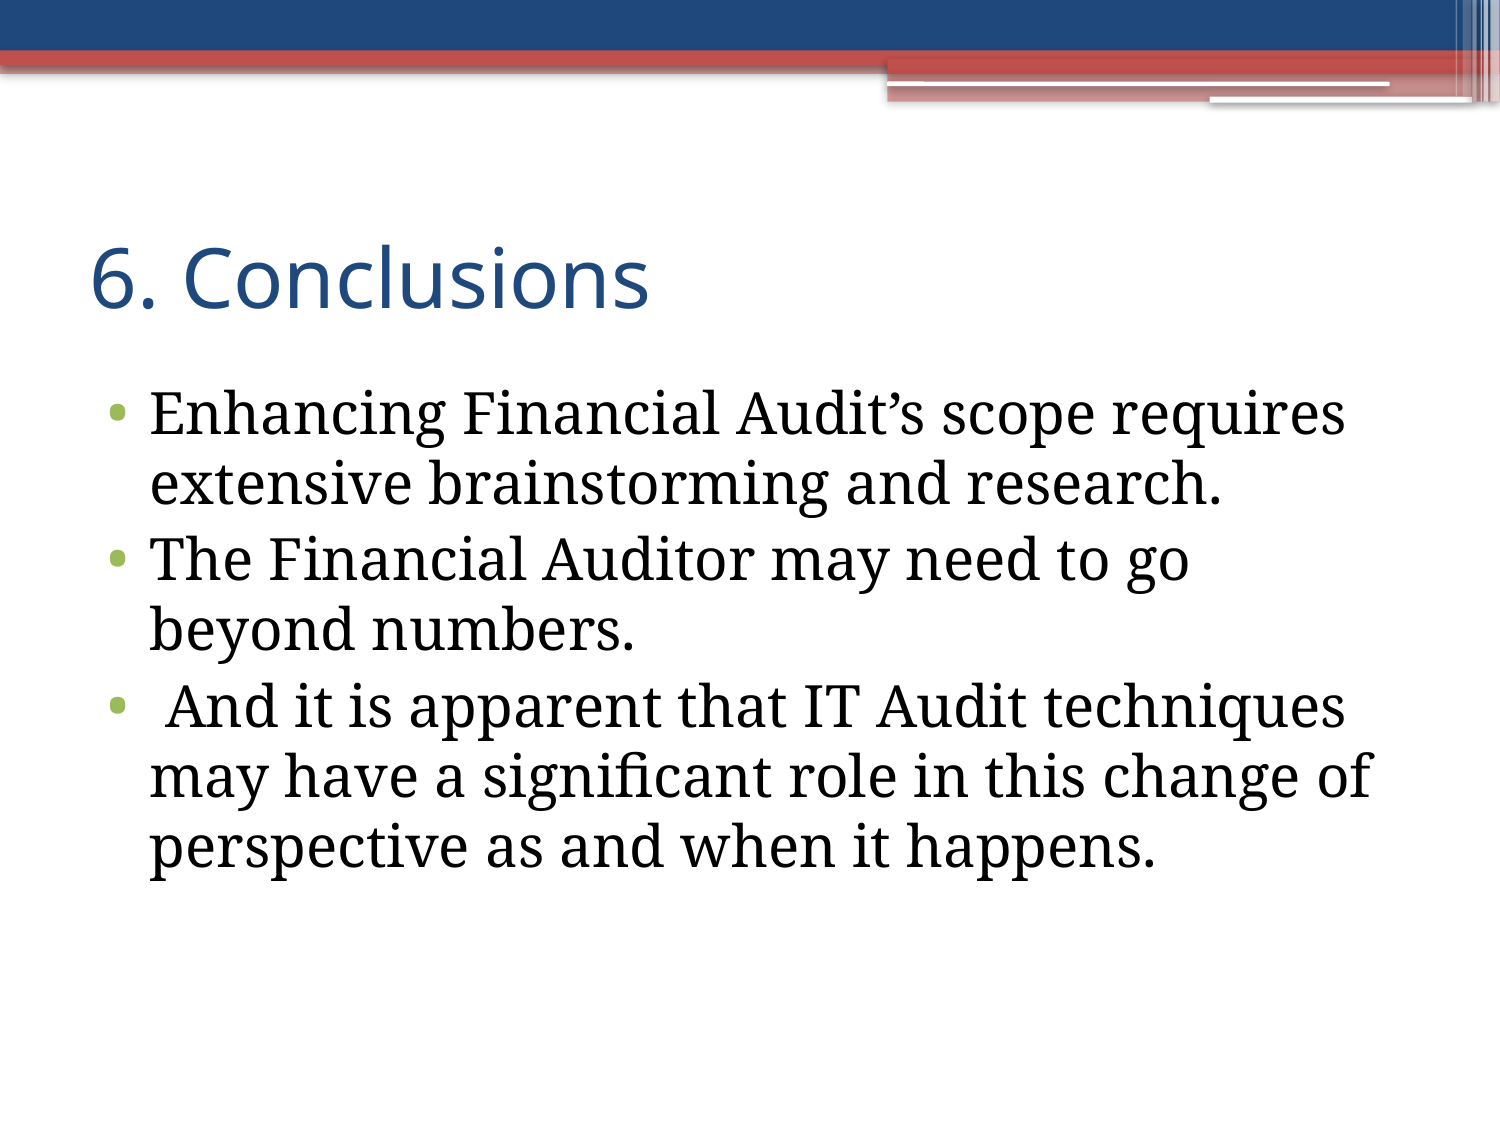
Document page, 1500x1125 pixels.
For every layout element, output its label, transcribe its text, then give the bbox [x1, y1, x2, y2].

list Enhancing Financial Audit’s scope requires extensive brainstorming and research. The Financial Auditor may need to go beyond numbers. And it is apparent that IT Audit techniques may have a significant role in this change of perspective as and when it happens. [75, 368, 1425, 1079]
title 6. Conclusions [75, 187, 1425, 363]
